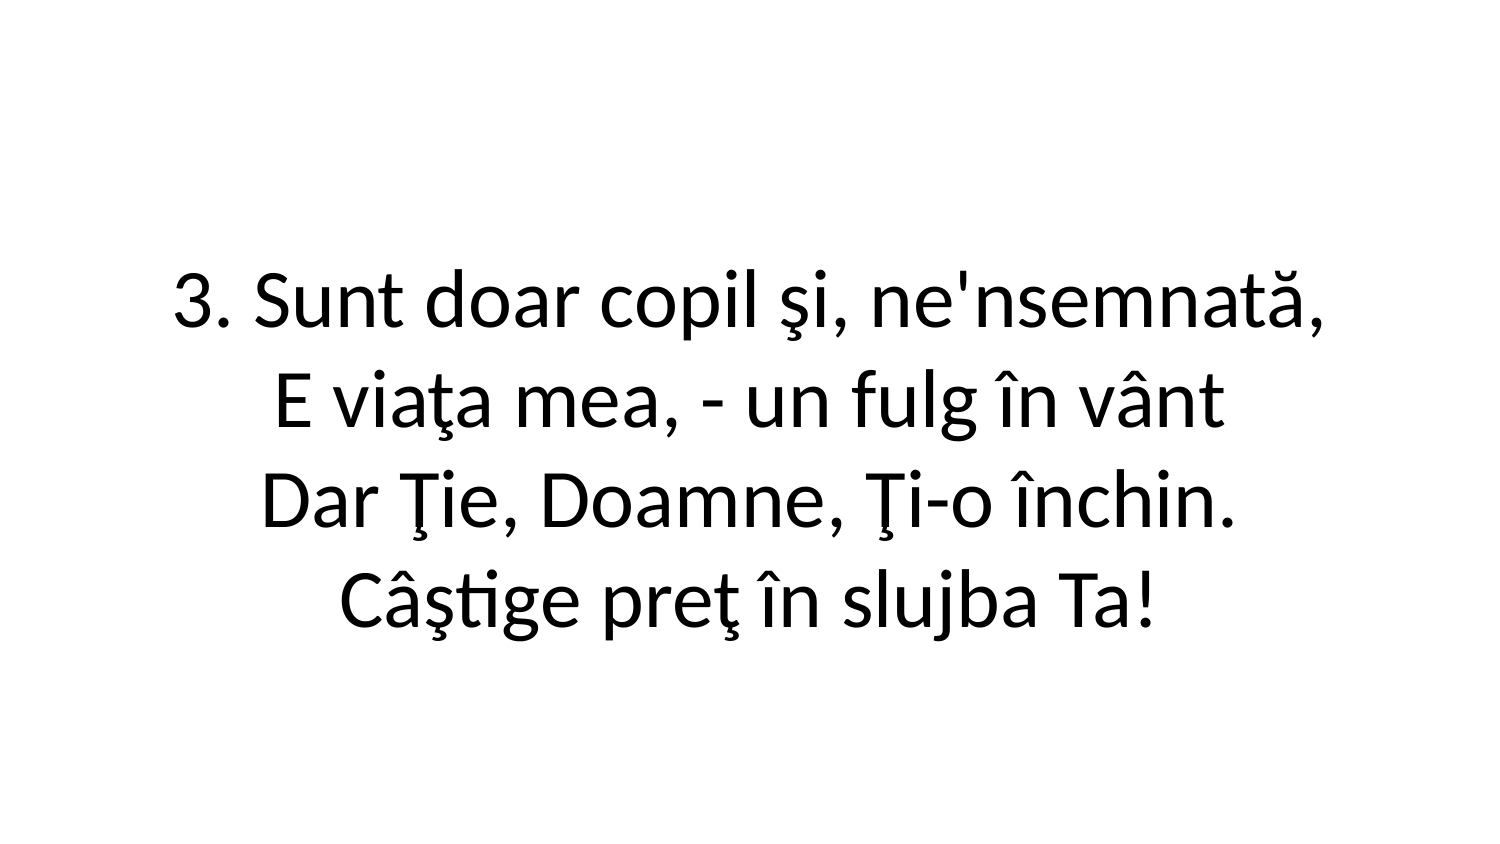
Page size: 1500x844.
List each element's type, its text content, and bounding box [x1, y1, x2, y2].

text_box 3. Sunt doar copil şi, ne'nsemnată, E viaţa mea, - un fulg în vânt Dar Ţie, Doamne, Ţi-o închin. Câştige preţ în slujba Ta! [156, 192, 1344, 652]
